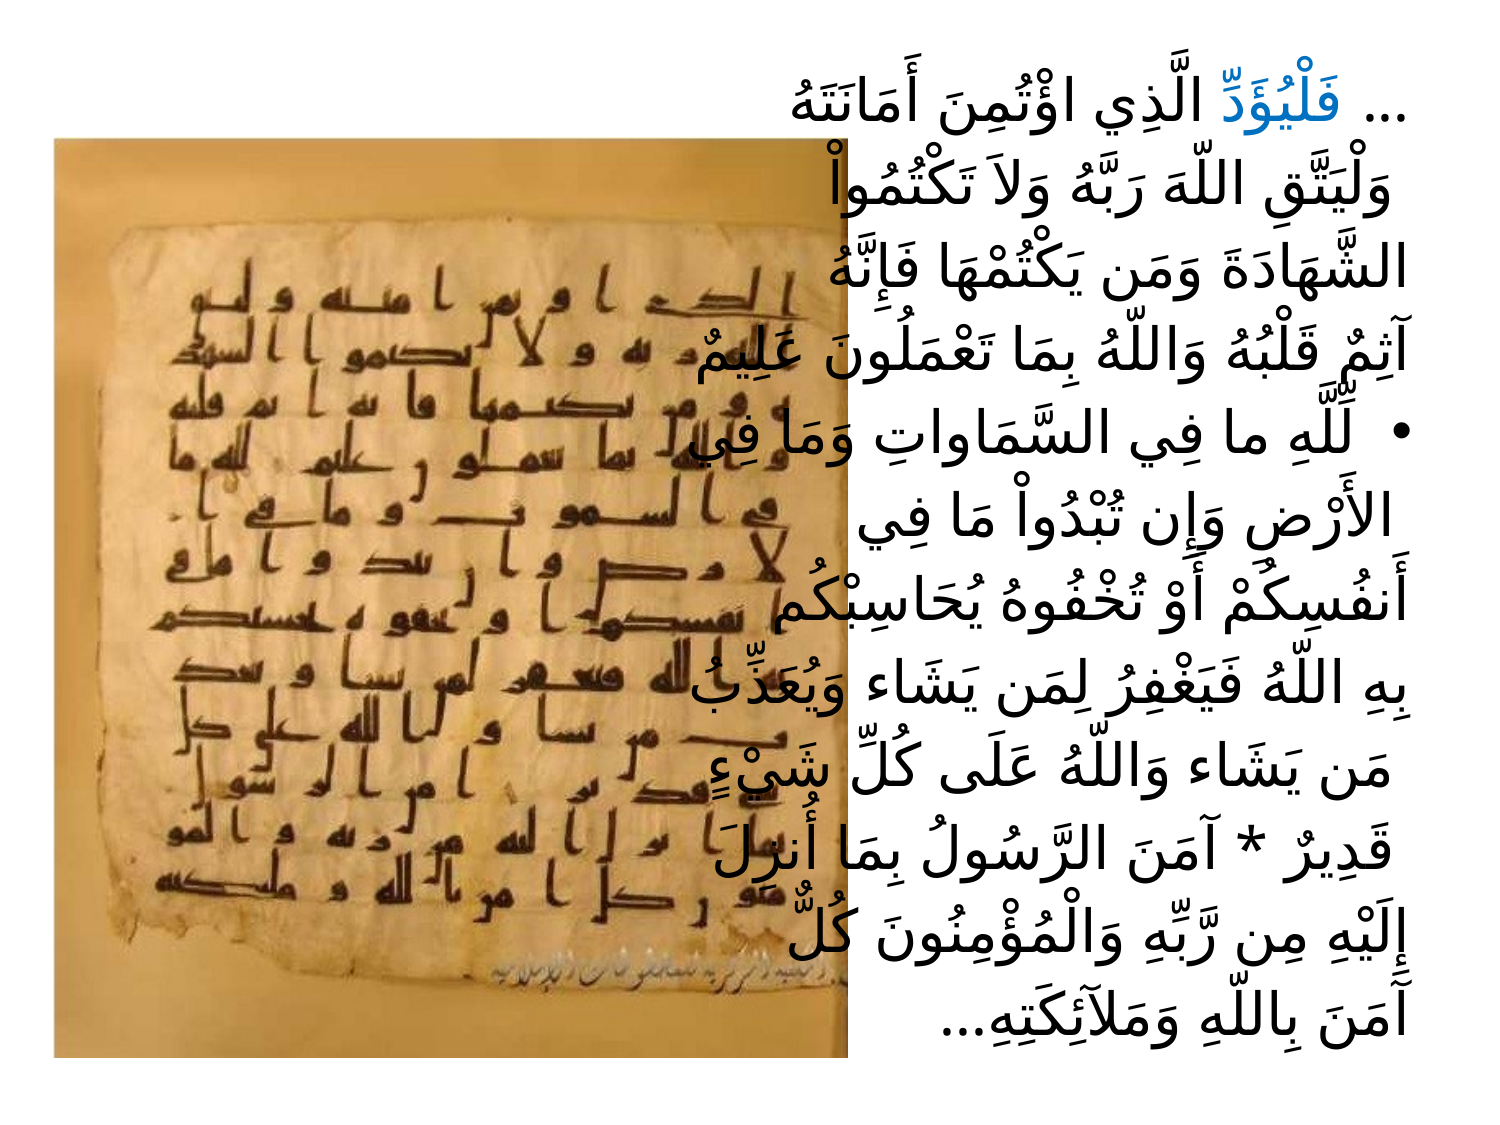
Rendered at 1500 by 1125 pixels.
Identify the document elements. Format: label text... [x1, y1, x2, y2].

picture [52, 136, 849, 1058]
list ... فَلْيُؤَدِّ الَّذِي اؤْتُمِنَ أَمَانَتَهُ وَلْيَتَّقِ اللّهَ رَبَّهُ وَلاَ تَكْتُمُواْ الشَّهَادَةَ وَمَن يَكْتُمْهَا فَإِنَّهُ آثِمٌ قَلْبُهُ وَاللّهُ بِمَا تَعْمَلُونَ عَلِيمٌ لِّلَّهِ ما فِي السَّمَاواتِ وَمَا فِي الأَرْضِ وَإِن تُبْدُواْ مَا فِي أَنفُسِكُمْ أَوْ تُخْفُوهُ يُحَاسِبْكُم بِهِ اللّهُ فَيَغْفِرُ لِمَن يَشَاء وَيُعَذِّبُ مَن يَشَاء وَاللّهُ عَلَى كُلِّ شَيْءٍ قَدِيرٌ * آمَنَ الرَّسُولُ بِمَا أُنزِلَ إِلَيْهِ مِن رَّبِّهِ وَالْمُؤْمِنُونَ كُلٌّ آمَنَ بِاللّهِ وَمَلآئِكَتِهِ... [75, 54, 1425, 1058]
